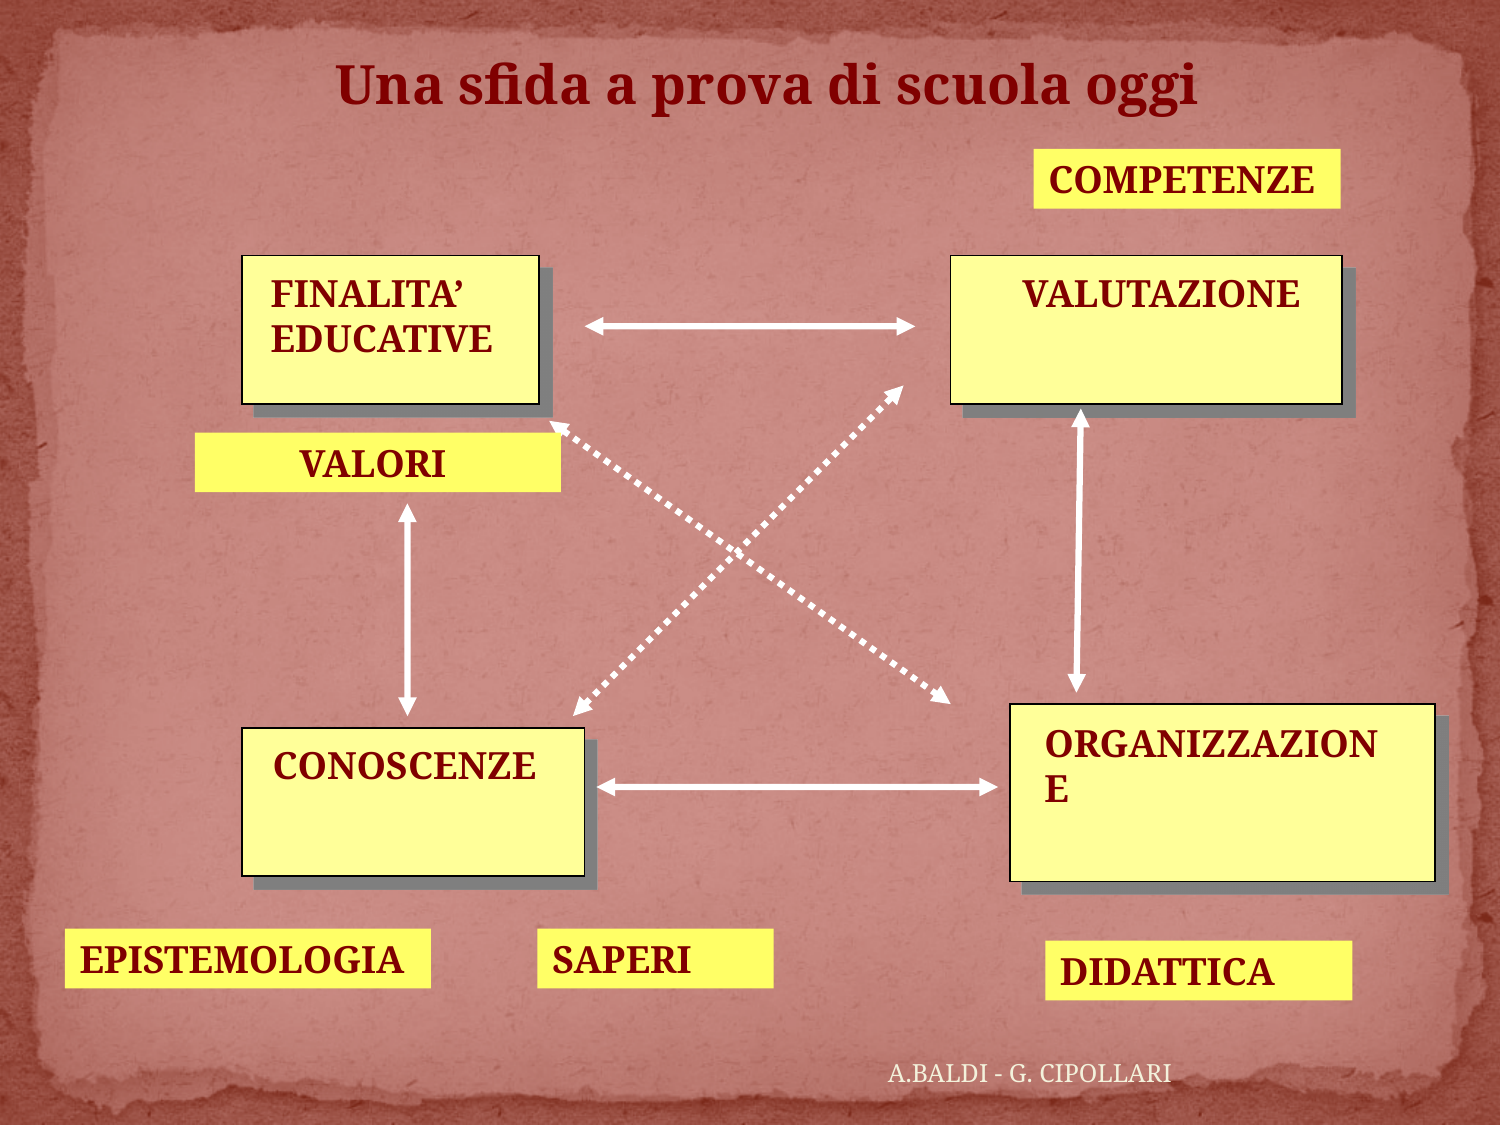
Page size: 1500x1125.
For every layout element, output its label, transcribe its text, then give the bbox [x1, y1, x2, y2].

text_box [933, 691, 951, 705]
text_box SAPERI [537, 928, 774, 989]
text_box [584, 320, 916, 333]
text_box [572, 699, 590, 717]
text_box DIDATTICA [1045, 940, 1353, 1001]
text_box COMPETENZE [1033, 148, 1341, 209]
text_box VALUTAZIONE [950, 255, 1343, 404]
text_box [779, 385, 904, 510]
text_box VALORI [194, 432, 561, 493]
text_box EPISTEMOLOGIA [64, 928, 431, 989]
text_box [596, 780, 999, 794]
text_box CONOSCENZE [242, 727, 585, 877]
text_box [401, 503, 414, 717]
text_box [549, 420, 581, 444]
text_box FINALITA’ EDUCATIVE [242, 255, 540, 404]
text_box ORGANIZZAZIONE [1009, 704, 1436, 882]
list Una sfida a prova di scuola oggi [76, 42, 1459, 1005]
text_box [1070, 408, 1087, 693]
footer A.BALDI - G. CIPOLLARI [512, 1042, 1187, 1103]
